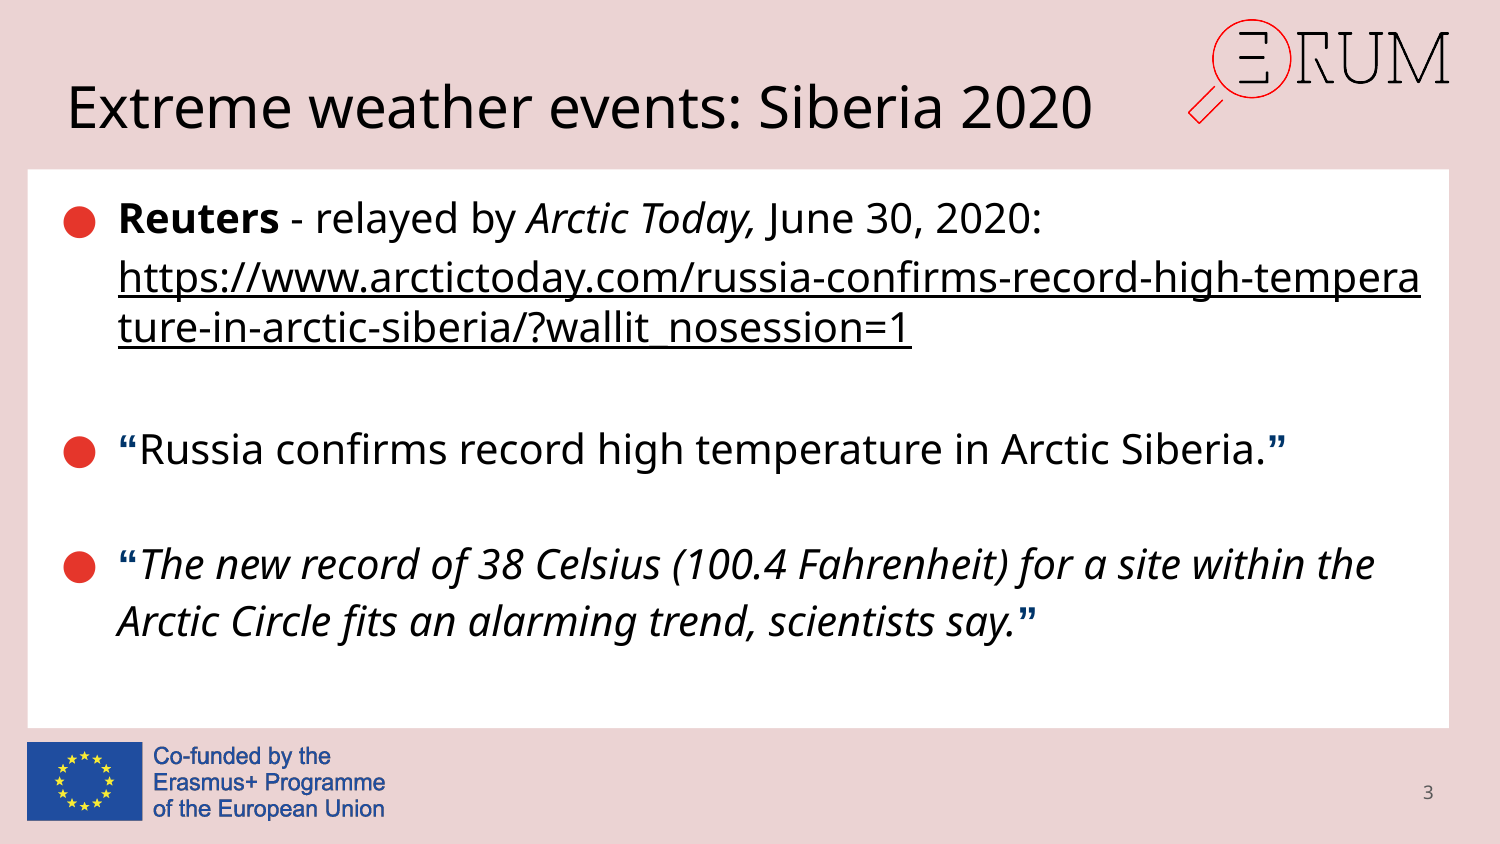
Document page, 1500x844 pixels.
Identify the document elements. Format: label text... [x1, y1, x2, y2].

title Extreme weather events: Siberia 2020 [51, 55, 1168, 150]
slide_number 3 [1358, 761, 1449, 826]
picture [27, 742, 385, 821]
picture [1136, 0, 1500, 137]
list Reuters - relayed by Arctic Today, June 30, 2020: https://www.arctictoday.com/russia-confirms-record-high-temperature-in-arctic-siberia/?wallit_nosession=1 “Russia confirms record high temperature in Arctic Siberia.” “The new record of 38 Celsius (100.4 Fahrenheit) for a site within the Arctic Circle fits an alarming trend, scientists say.” [27, 169, 1449, 729]
